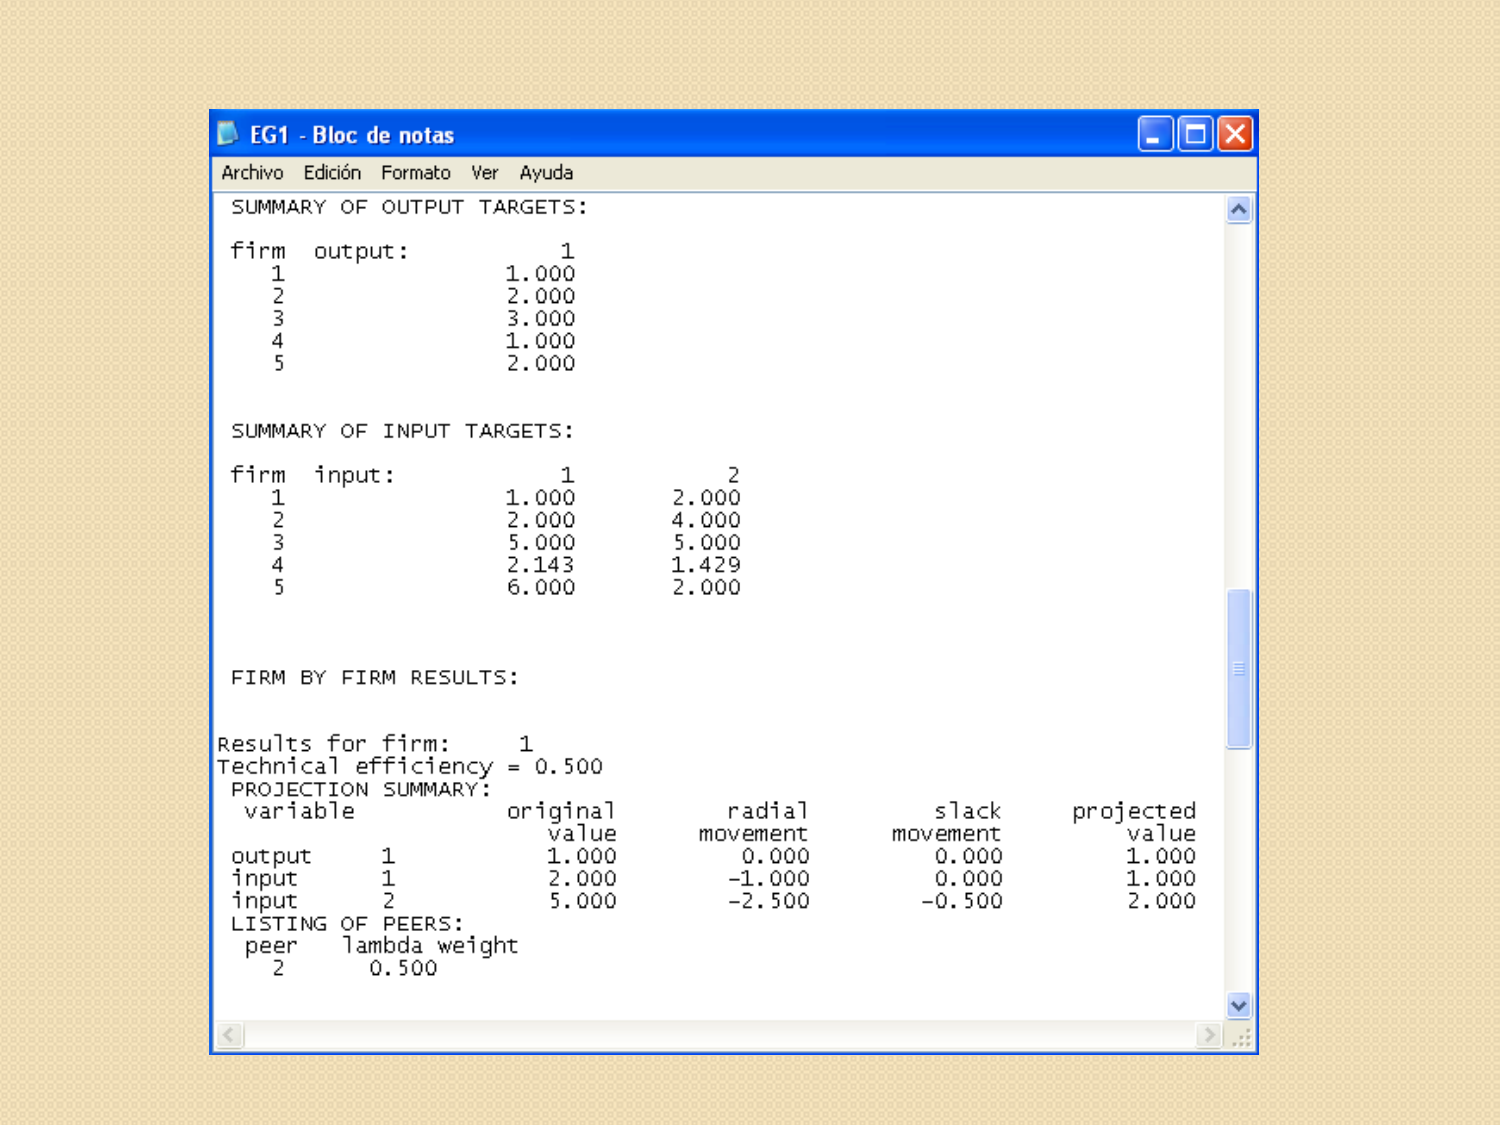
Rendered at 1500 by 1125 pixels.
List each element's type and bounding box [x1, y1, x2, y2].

list [209, 108, 1259, 1055]
